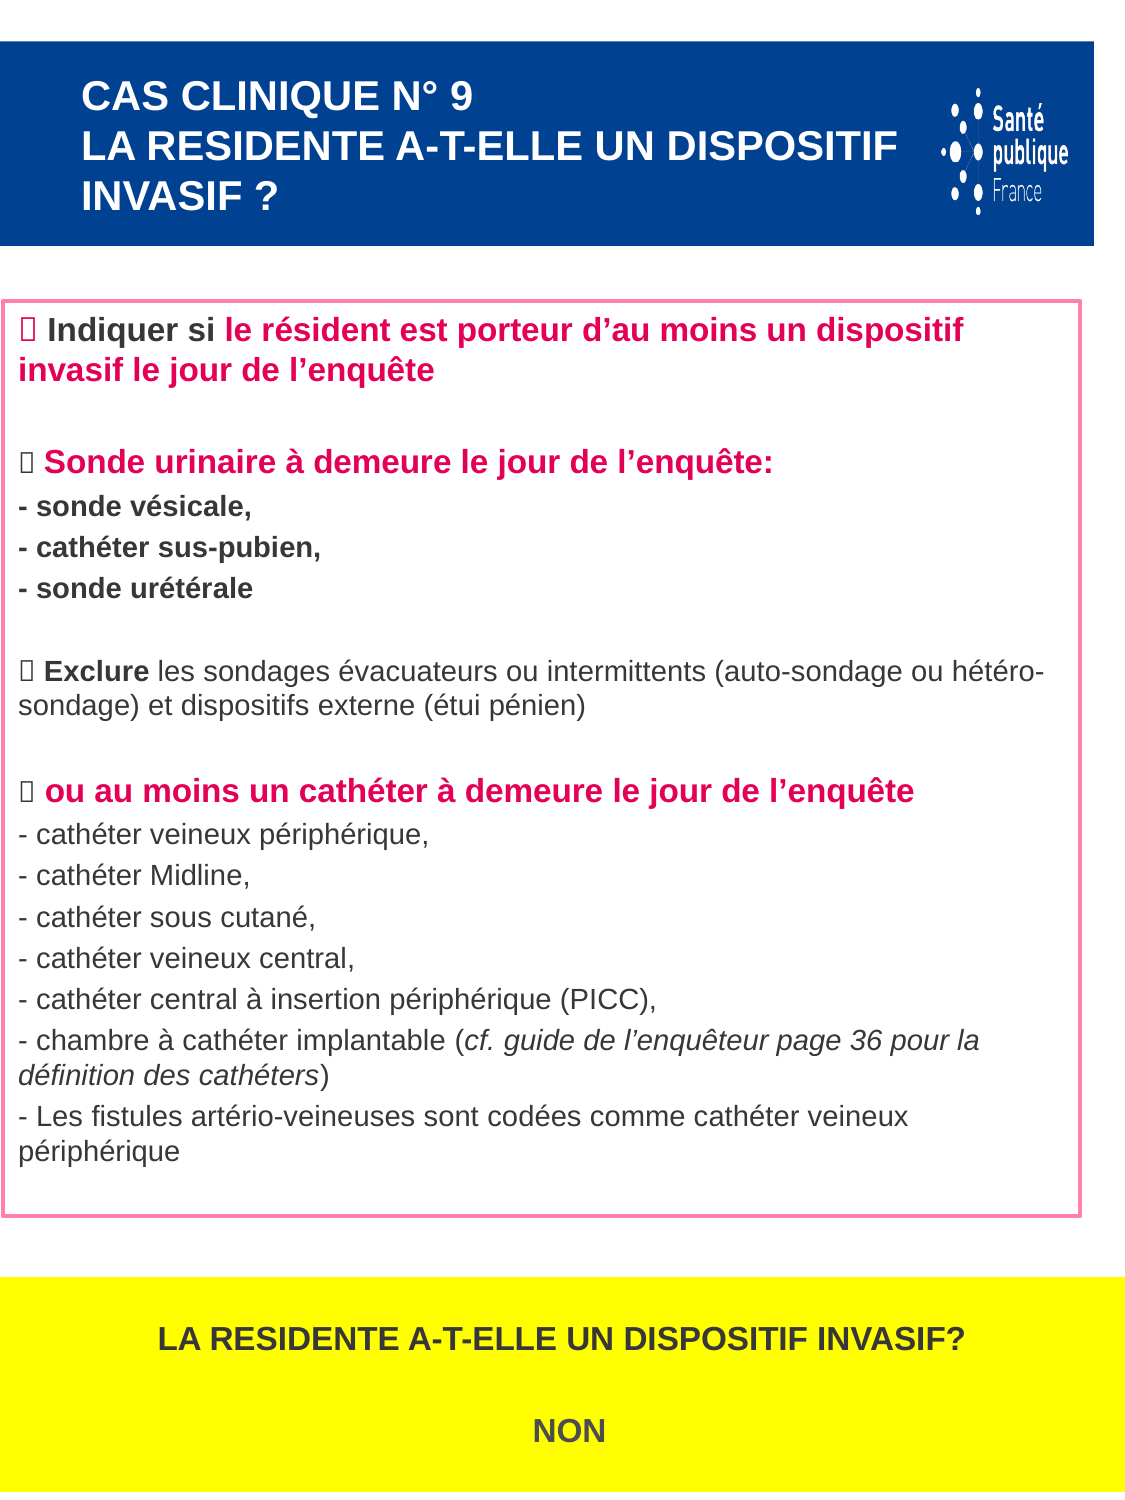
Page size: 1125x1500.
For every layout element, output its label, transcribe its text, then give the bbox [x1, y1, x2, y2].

text_box LA RESIDENTE A-T-ELLE UN DISPOSITIF INVASIF? NON [0, 1277, 1125, 1492]
text_box  Indiquer si le résident est porteur d’au moins un dispositif invasif le jour de l’enquête  Sonde urinaire à demeure le jour de l’enquête: - sonde vésicale, - cathéter sus-pubien, - sonde urétérale  Exclure les sondages évacuateurs ou intermittents (auto-sondage ou hétéro-sondage) et dispositifs externe (étui pénien)  ou au moins un cathéter à demeure le jour de l’enquête - cathéter veineux périphérique, - cathéter Midline, - cathéter sous cutané, - cathéter veineux central, - cathéter central à insertion périphérique (PICC), - chambre à cathéter implantable (cf. guide de l’enquêteur page 36 pour la définition des cathéters) - Les fistules artério-veineuses sont codées comme cathéter veineux périphérique [3, 301, 1081, 1217]
picture [941, 88, 1068, 215]
title Cas clinique n° 9 LA RESIDENTE A-T-ELLE UN DISPOSITIF INVASIF ? [75, 41, 908, 246]
